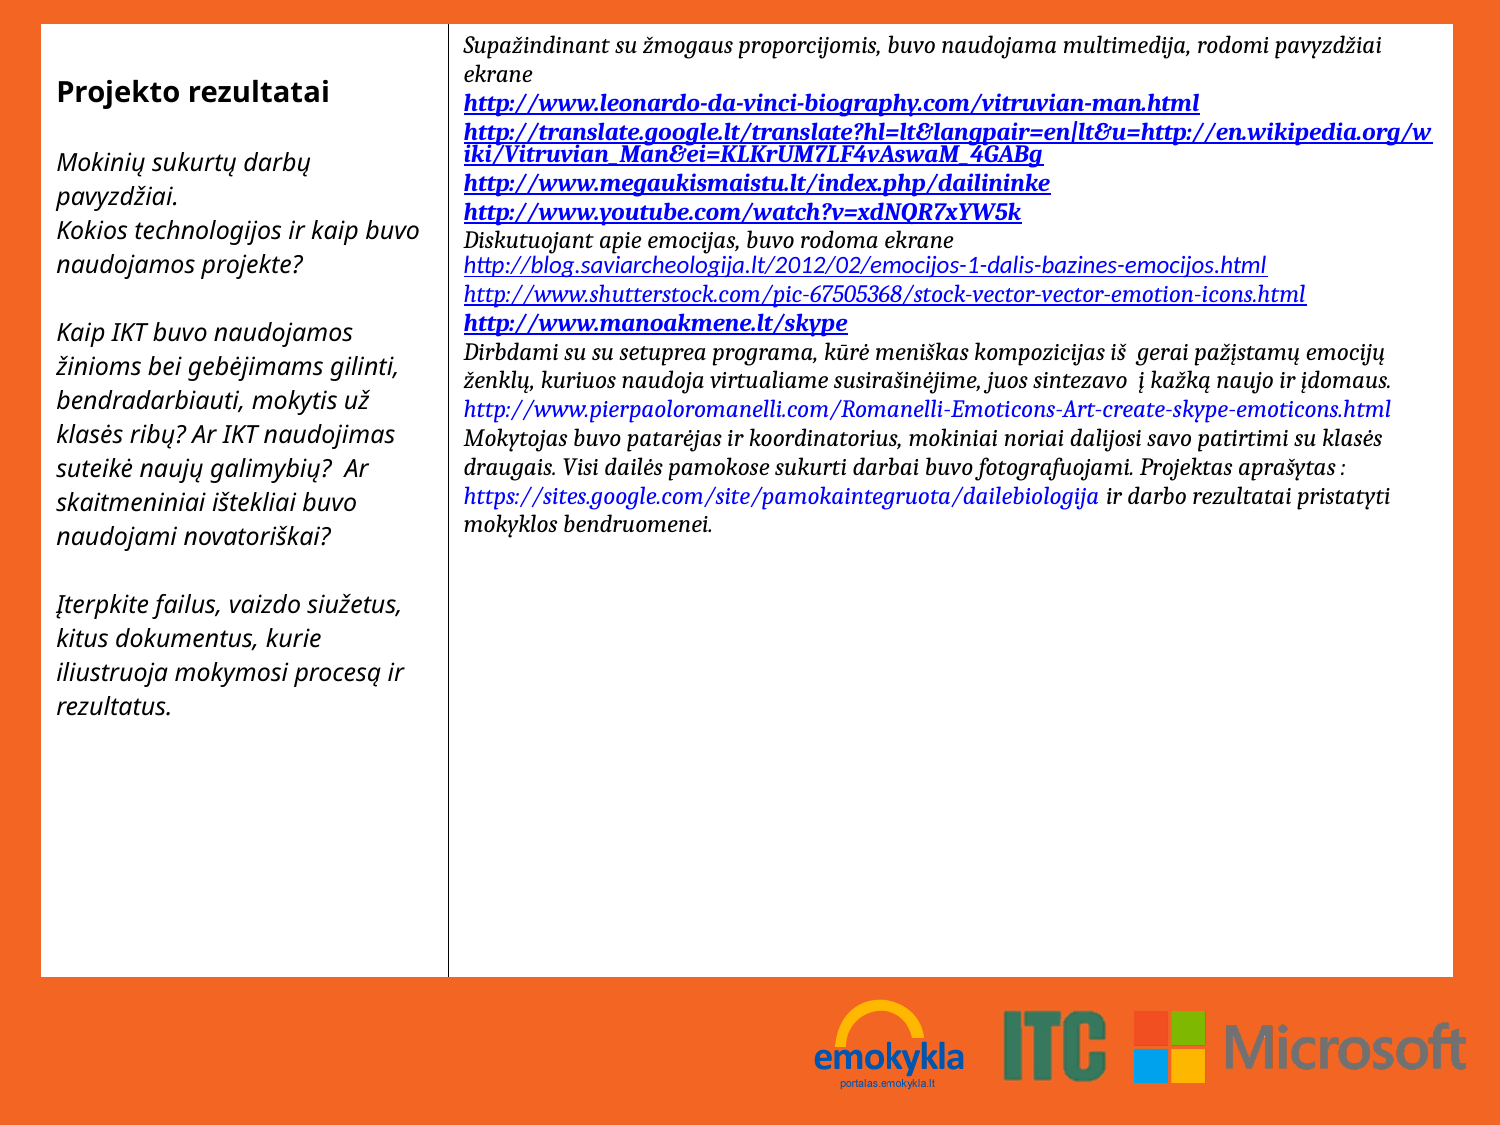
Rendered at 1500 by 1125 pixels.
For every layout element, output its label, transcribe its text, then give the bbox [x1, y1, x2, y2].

table_header Projekto rezultatai Mokinių sukurtų darbų pavyzdžiai. Kokios technologijos ir kaip buvo naudojamos projekte? Kaip IKT buvo naudojamos žinioms bei gebėjimams gilinti, bendradarbiauti, mokytis už klasės ribų? Ar IKT naudojimas suteikė naujų galimybių? Ar skaitmeniniai ištekliai buvo naudojami novatoriškai? Įterpkite failus, vaizdo siužetus, kitus dokumentus, kurie iliustruoja mokymosi procesą ir rezultatus. [41, 24, 448, 977]
table_header Supažindinant su žmogaus proporcijomis, buvo naudojama multimedija, rodomi pavyzdžiai ekrane http://www.leonardo-da-vinci-biography.com/vitruvian-man.html , http://translate.google.lt/translate?hl=lt&langpair=en|lt&u=http://en.wikipedia.org/wiki/Vitruvian_Man&ei=KLKrUM7LF4vAswaM_4GABg http://www.megaukismaistu.lt/index.php/dailininke http://www.youtube.com/watch?v=xdNQR7xYW5k Diskutuojant apie emocijas, buvo rodoma ekrane http://blog.saviarcheologija.lt/2012/02/emocijos-1-dalis-bazines-emocijos.html http://www.shutterstock.com/pic-67505368/stock-vector-vector-emotion-icons.html http://www.manoakmene.lt/skype Dirbdami su su setuprea programa, kūrė meniškas kompozicijas iš gerai pažįstamų emocijų ženklų, kuriuos naudoja virtualiame susirašinėjime, juos sintezavo į kažką naujo ir įdomaus. http://www.pierpaoloromanelli.com/Romanelli-Emoticons-Art-create-skype-emoticons.html Mokytojas buvo patarėjas ir koordinatorius, mokiniai noriai dalijosi savo patirtimi su klasės draugais. Visi dailės pamokose sukurti darbai buvo fotografuojami. Projektas aprašytas : https://sites.google.com/site/pamokaintegruota/dailebiologija ir darbo rezultatai pristatyti mokyklos bendruomenei. [449, 24, 1453, 977]
picture [0, 0, 1500, 1125]
